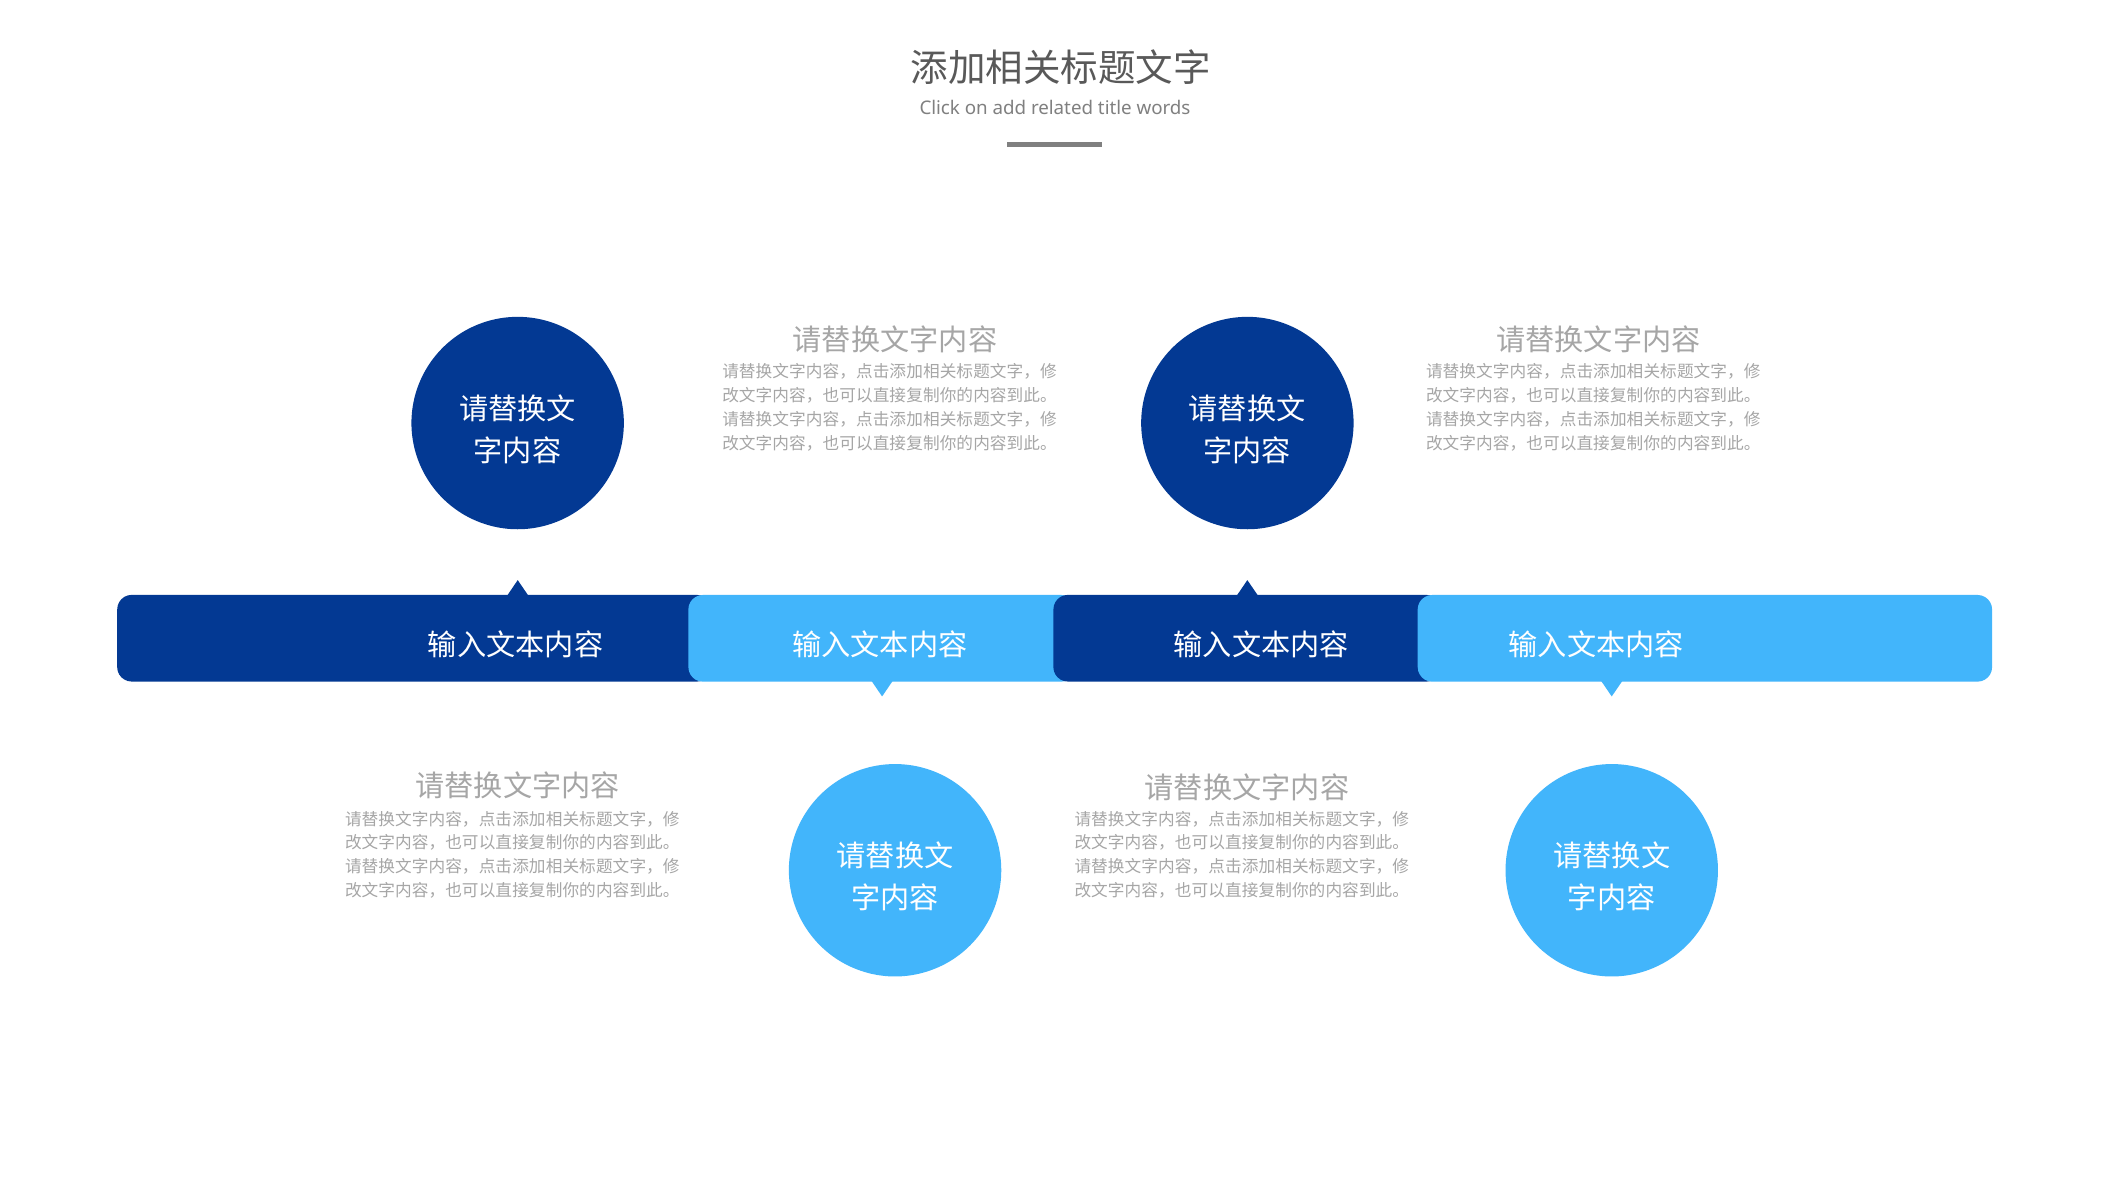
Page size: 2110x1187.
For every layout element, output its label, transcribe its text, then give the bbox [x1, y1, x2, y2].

text_box 请替换文字内容，点击添加相关标题文字，修改文字内容，也可以直接复制你的内容到此。请替换文字内容，点击添加相关标题文字，修改文字内容，也可以直接复制你的内容到此。 [1426, 357, 1772, 453]
text_box [1141, 316, 1354, 530]
text_box 请替换文字内容 [832, 830, 958, 915]
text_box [1053, 580, 1442, 682]
text_box 请替换文字内容 [1549, 830, 1675, 915]
text_box 添加相关标题文字 [877, 37, 1245, 95]
text_box 请替换文字内容，点击添加相关标题文字，修改文字内容，也可以直接复制你的内容到此。请替换文字内容，点击添加相关标题文字，修改文字内容，也可以直接复制你的内容到此。 [1074, 804, 1420, 901]
text_box 请替换文字内容，点击添加相关标题文字，修改文字内容，也可以直接复制你的内容到此。请替换文字内容，点击添加相关标题文字，修改文字内容，也可以直接复制你的内容到此。 [345, 804, 691, 901]
text_box [1505, 764, 1718, 977]
text_box 请替换文字内容 [1127, 762, 1367, 805]
text_box 请替换文字内容，点击添加相关标题文字，修改文字内容，也可以直接复制你的内容到此。请替换文字内容，点击添加相关标题文字，修改文字内容，也可以直接复制你的内容到此。 [722, 357, 1068, 453]
text_box 请替换文字内容 [1478, 314, 1719, 357]
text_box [688, 594, 1076, 697]
text_box [788, 764, 1002, 977]
text_box 请替换文字内容 [398, 760, 638, 803]
text_box 请替换文字内容 [775, 314, 1015, 357]
text_box [411, 316, 624, 530]
text_box 请替换文字内容 [1184, 383, 1310, 468]
text_box 请替换文字内容 [455, 383, 581, 468]
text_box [117, 580, 712, 682]
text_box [1417, 594, 1993, 697]
text_box Click on add related title words [877, 89, 1232, 124]
